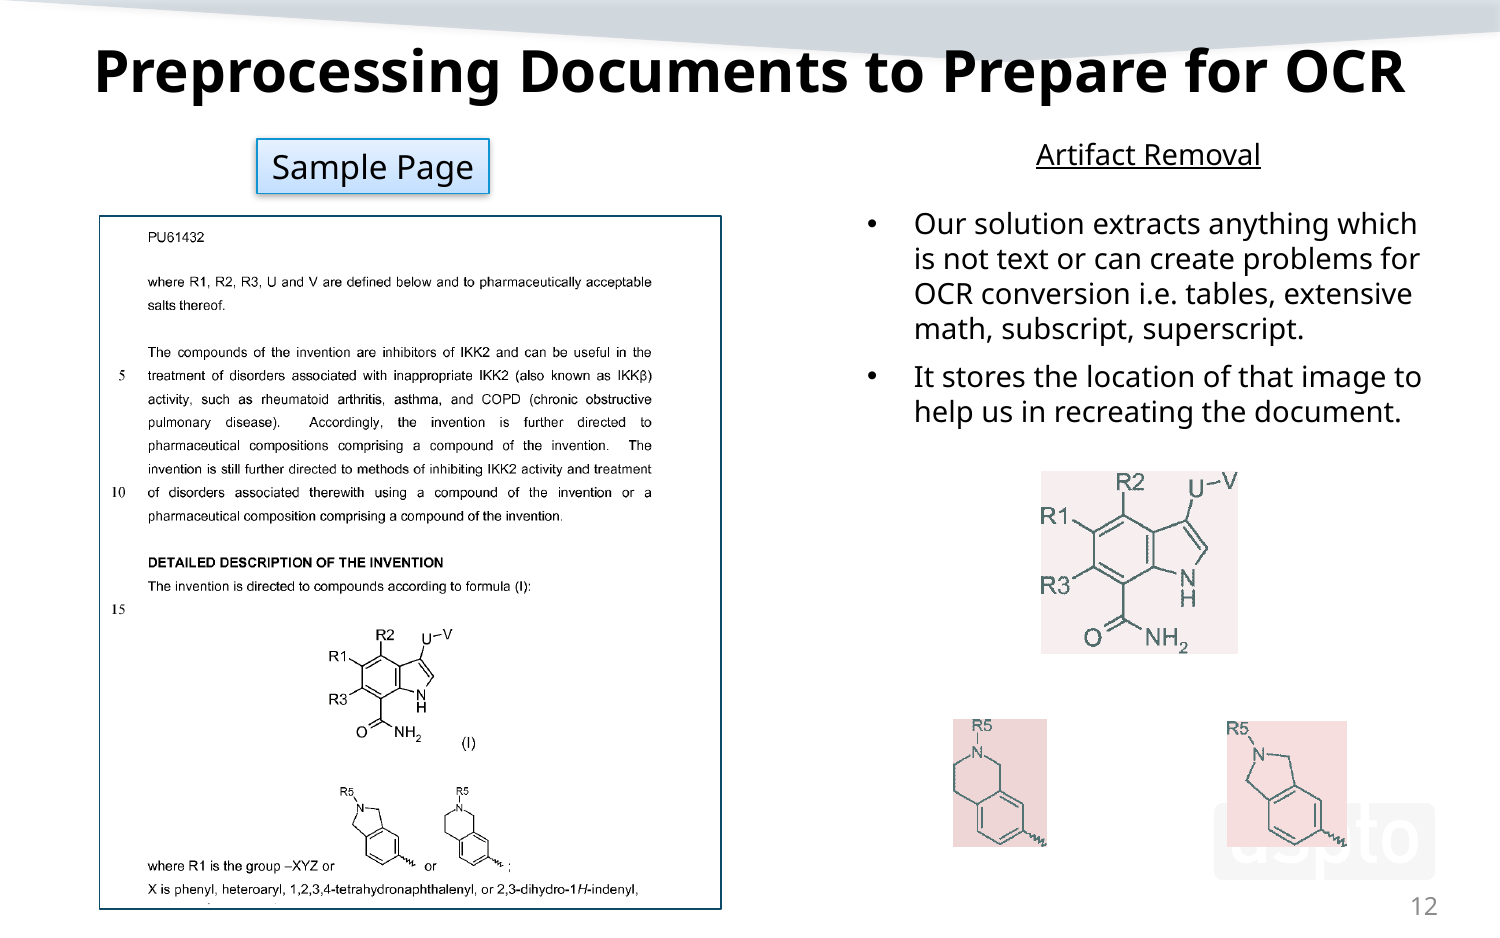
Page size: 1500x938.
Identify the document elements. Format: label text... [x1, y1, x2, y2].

picture [1227, 720, 1347, 847]
text_box Artifact Removal Our solution extracts anything which is not text or can create problems for OCR conversion i.e. tables, extensive math, subscript, superscript. It stores the location of that image to help us in recreating the document. [867, 135, 1431, 429]
picture [99, 216, 721, 909]
text_box Sample Page [256, 138, 490, 194]
picture [952, 719, 1047, 847]
slide_number 12 [1135, 882, 1454, 933]
picture [1041, 471, 1238, 654]
title Preprocessing Documents to Prepare for OCR [18, 19, 1482, 119]
